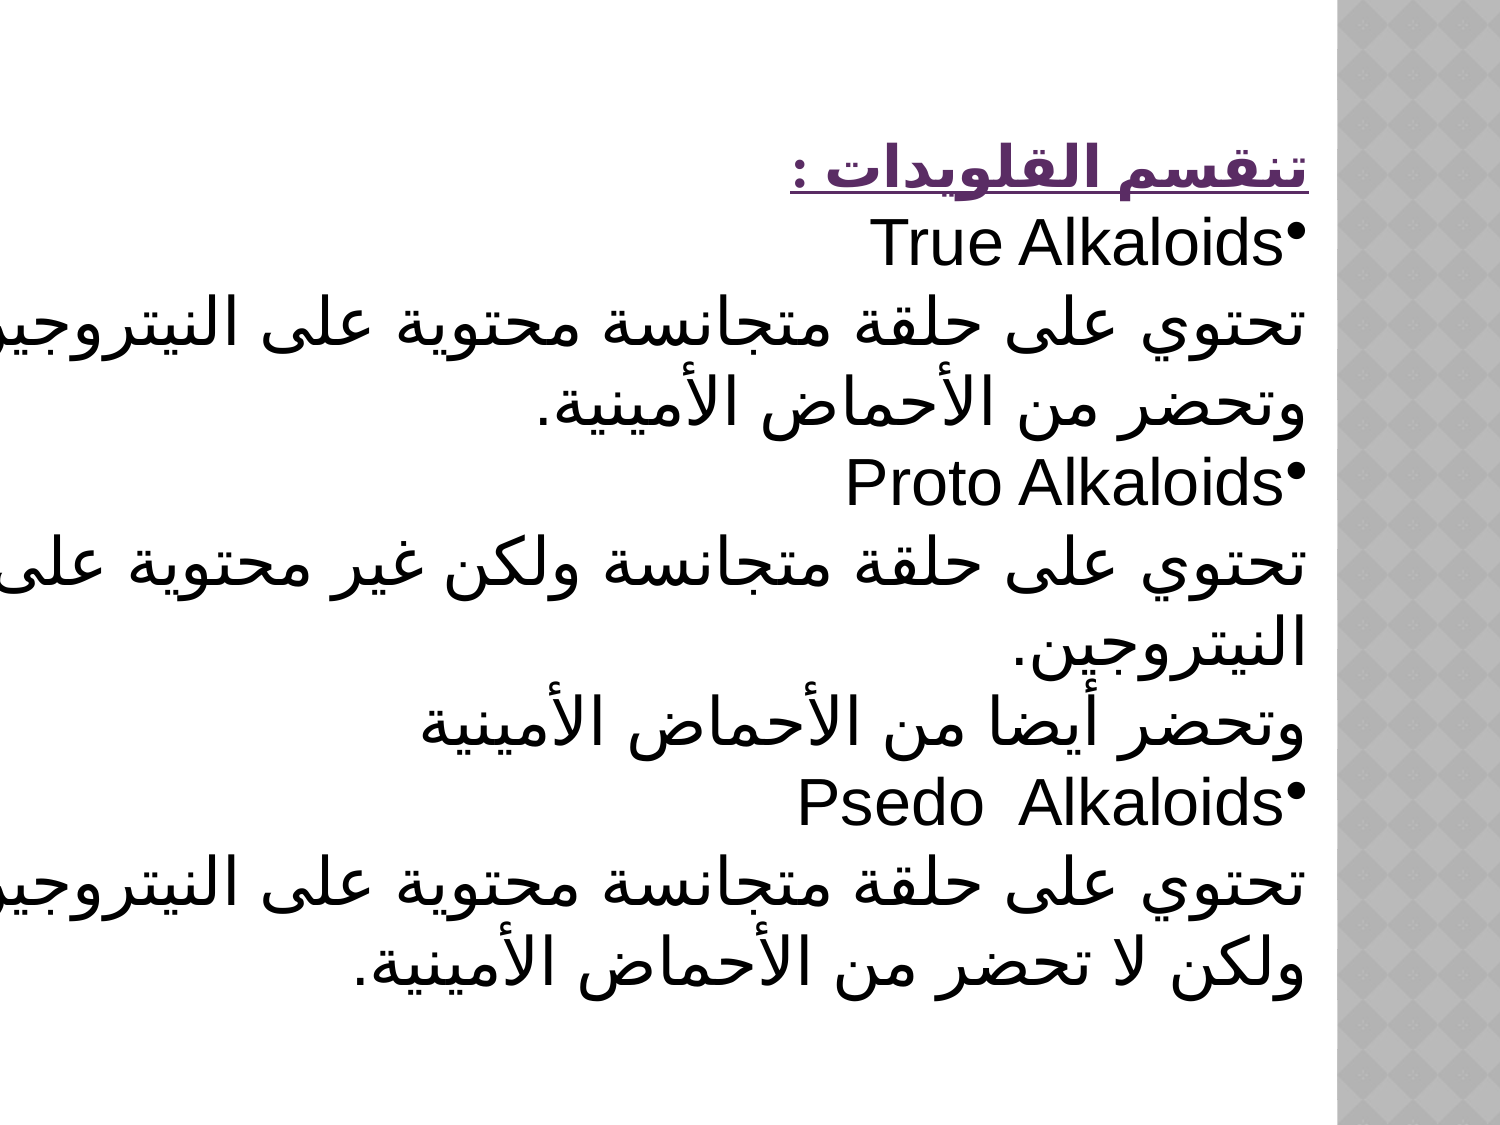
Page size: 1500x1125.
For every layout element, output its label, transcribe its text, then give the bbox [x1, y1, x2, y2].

text_box تنقسم القلويدات : True Alkaloids تحتوي على حلقة متجانسة محتوية على النيتروجين وتحضر من الأحماض الأمينية. Proto Alkaloids تحتوي على حلقة متجانسة ولكن غير محتوية على النيتروجين. وتحضر أيضا من الأحماض الأمينية Psedo Alkaloids تحتوي على حلقة متجانسة محتوية على النيتروجين. ولكن لا تحضر من الأحماض الأمينية. [0, 121, 1325, 1007]
